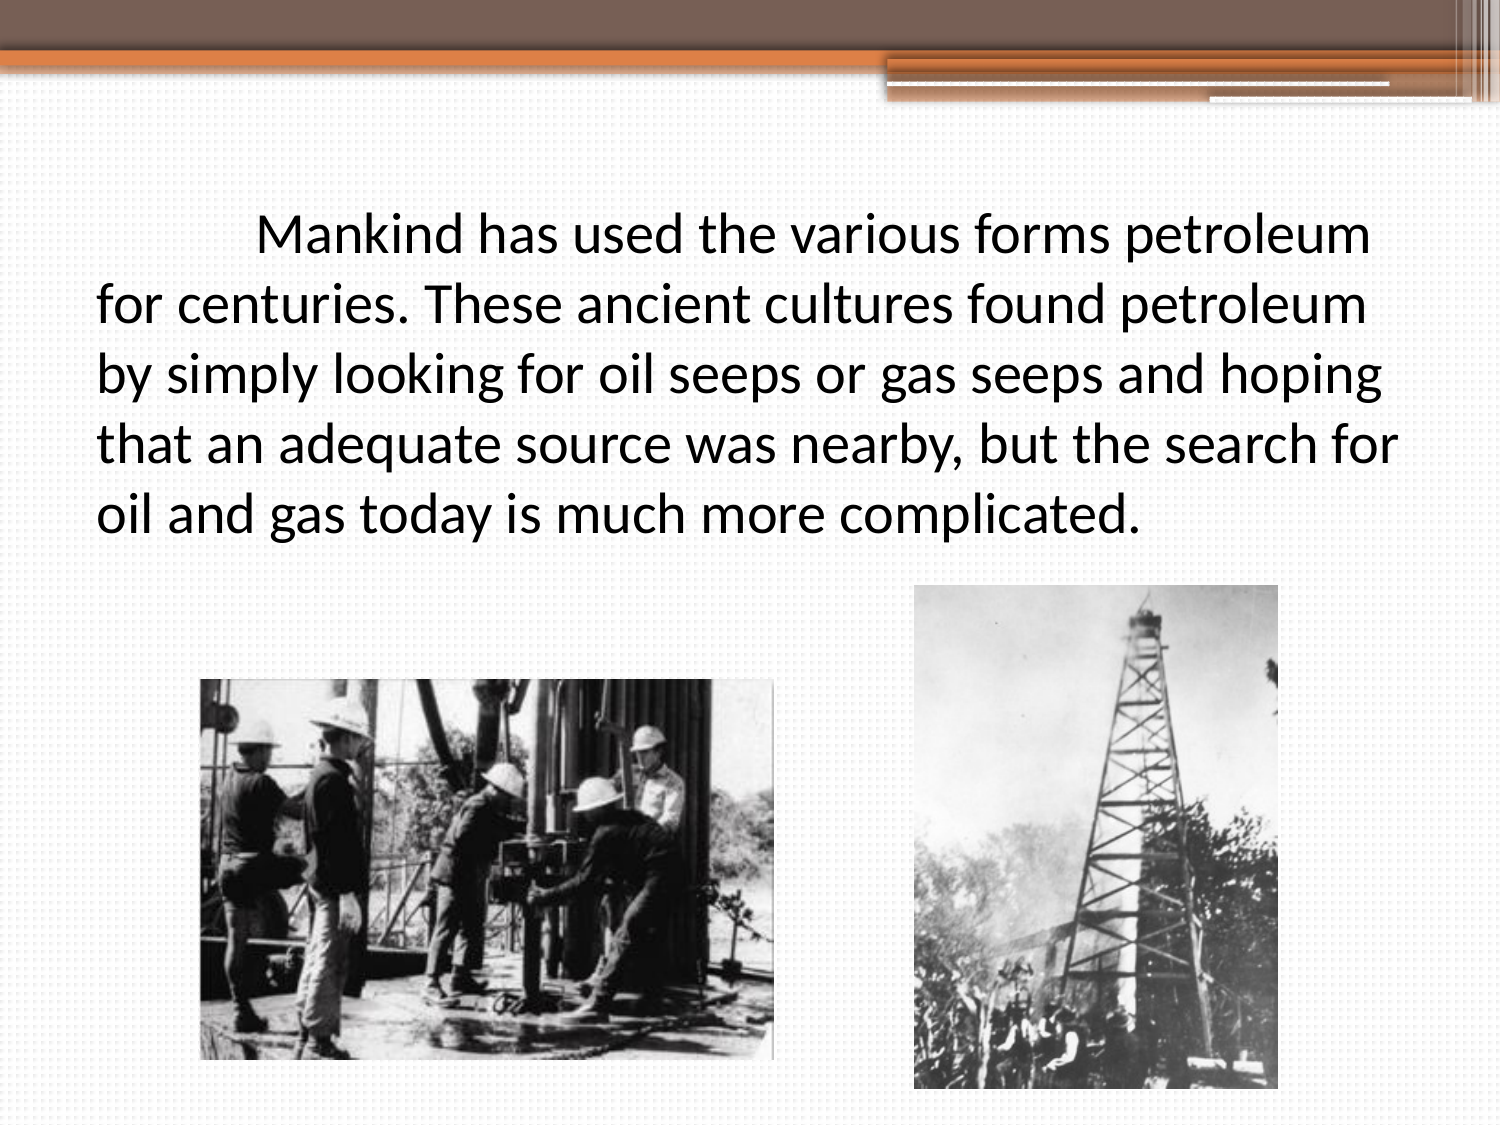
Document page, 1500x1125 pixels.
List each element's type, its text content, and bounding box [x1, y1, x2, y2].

picture [198, 679, 774, 1061]
text_box Mankind has used the various forms petroleum for centuries. These ancient cultures found petroleum by simply looking for oil seeps or gas seeps and hoping that an adequate source was nearby, but the search for oil and gas today is much more complicated. [81, 187, 1418, 553]
picture [913, 585, 1278, 1089]
